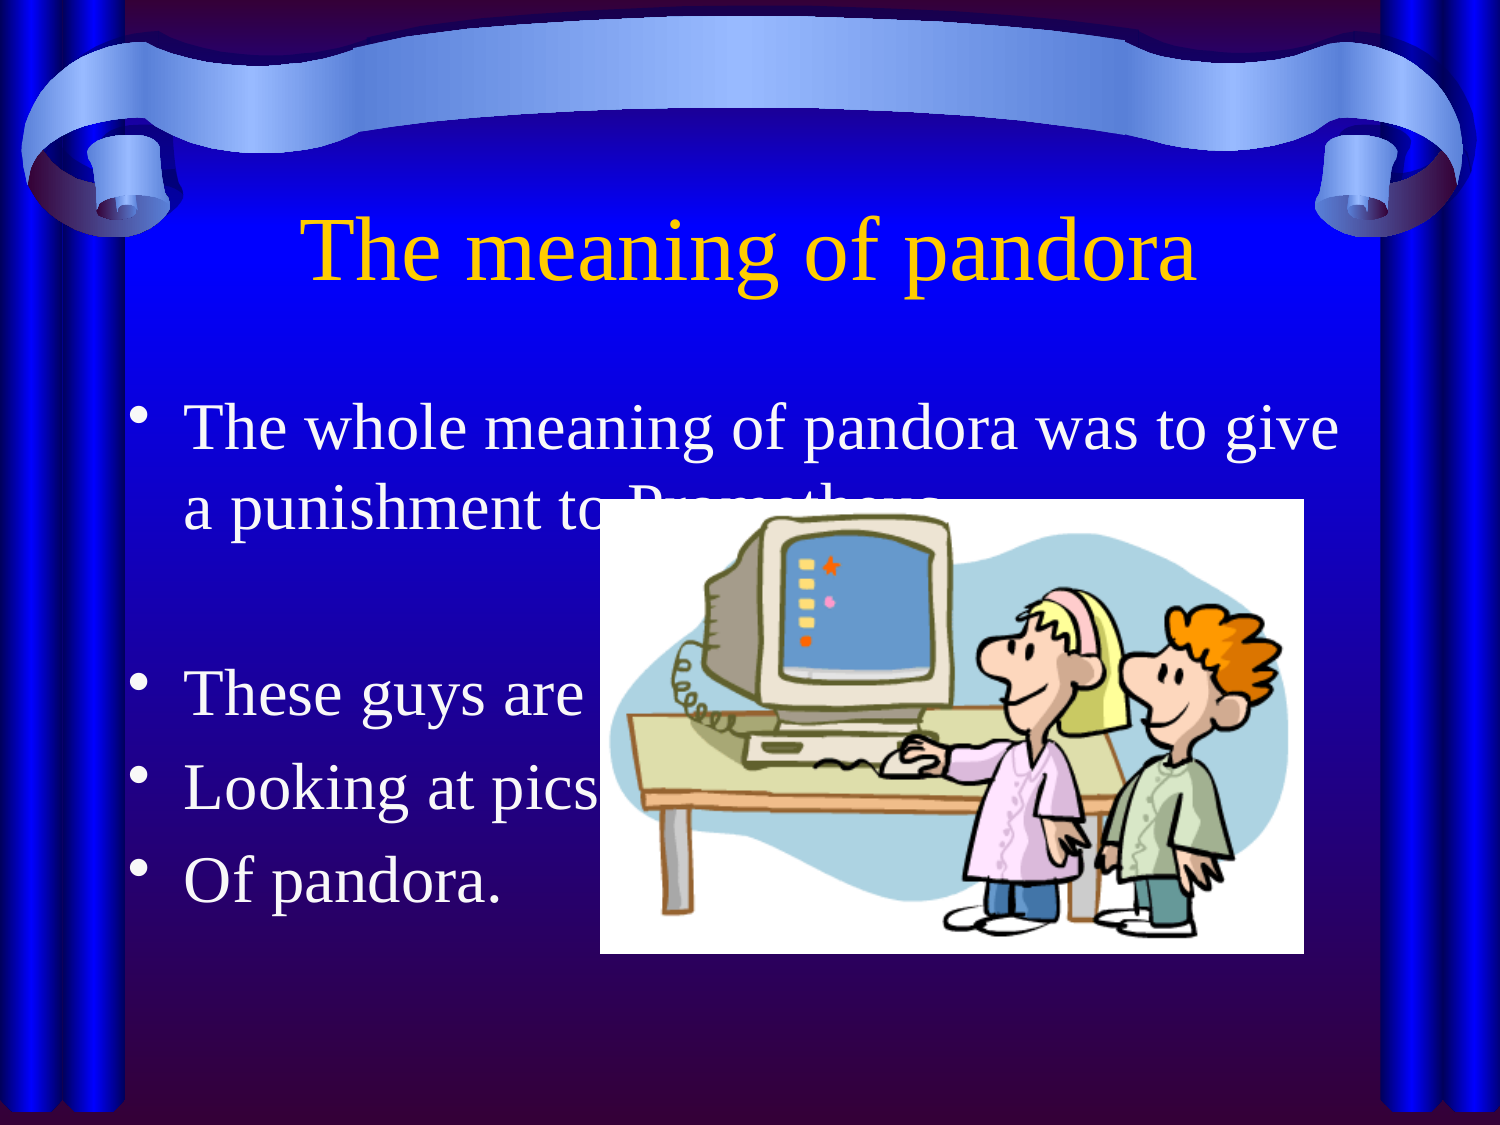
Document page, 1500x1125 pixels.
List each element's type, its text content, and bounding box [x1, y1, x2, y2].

picture [599, 499, 1304, 954]
title The meaning of pandora [112, 149, 1388, 338]
list The whole meaning of pandora was to give a punishment to Prometheus. These guys are Looking at pics Of pandora. [112, 374, 1388, 1051]
